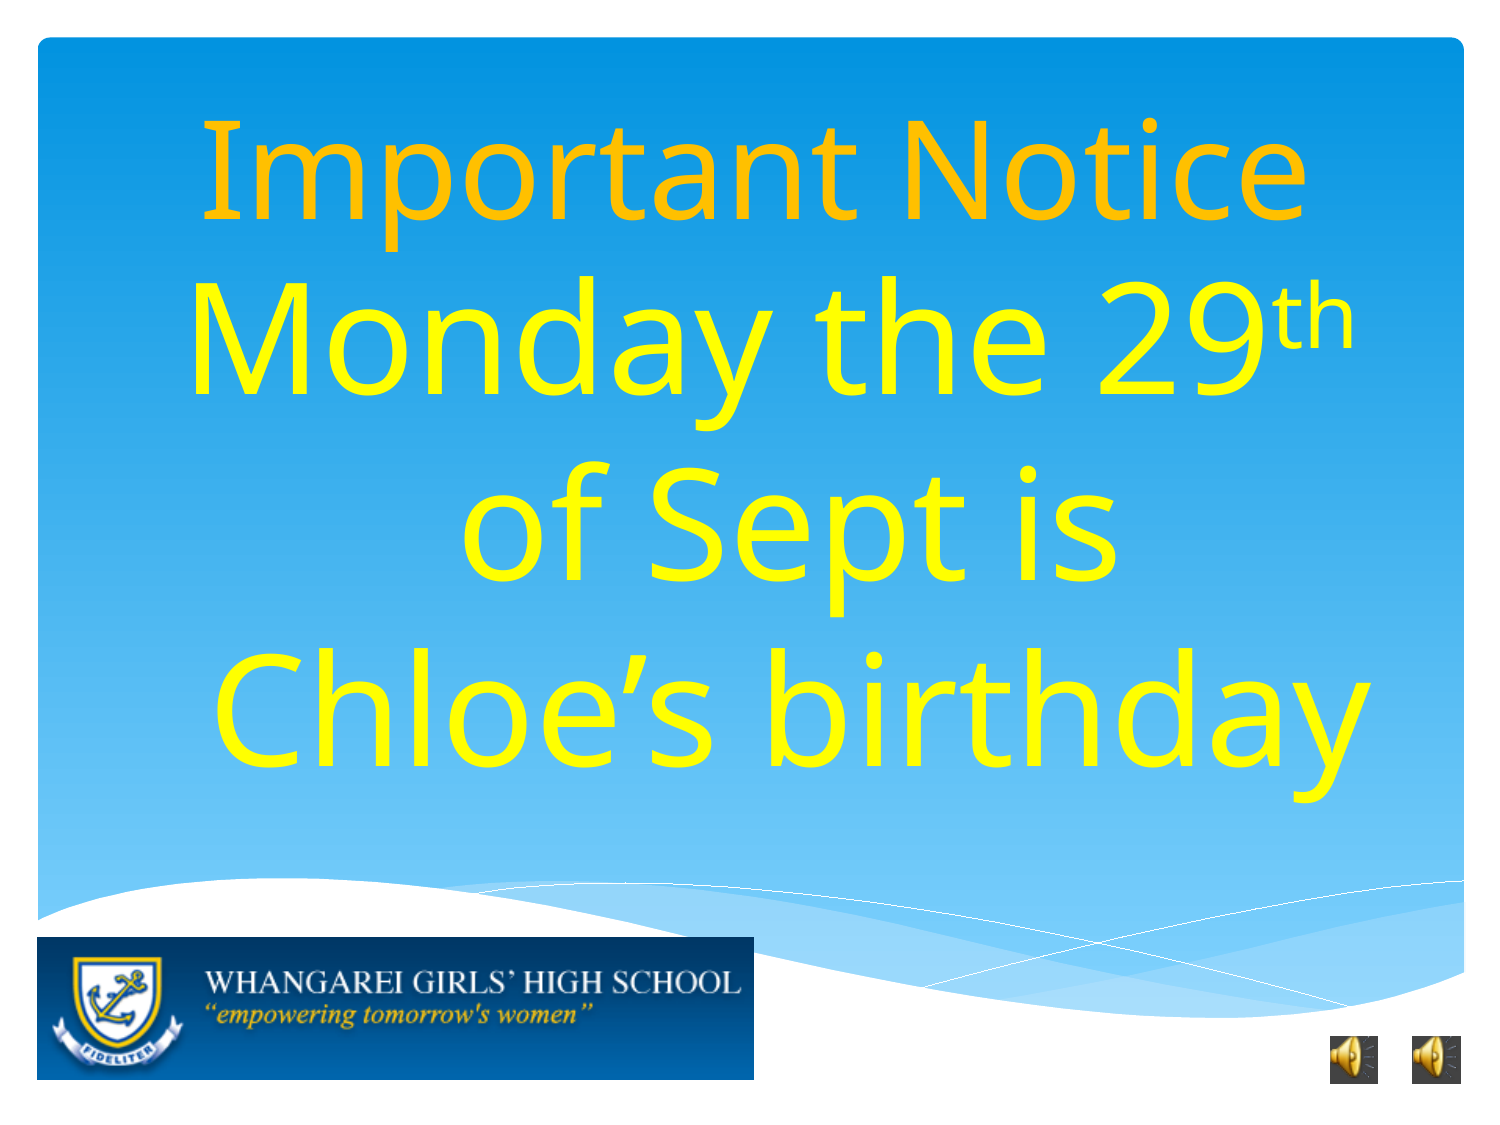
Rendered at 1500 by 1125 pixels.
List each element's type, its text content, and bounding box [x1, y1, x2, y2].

text_box Important Notice [149, 37, 1362, 255]
picture [37, 937, 754, 1080]
picture [1328, 1034, 1380, 1086]
picture [1411, 1034, 1462, 1086]
text_box Monday the 29th of Sept is Chloe’s birthday [149, 231, 1391, 963]
